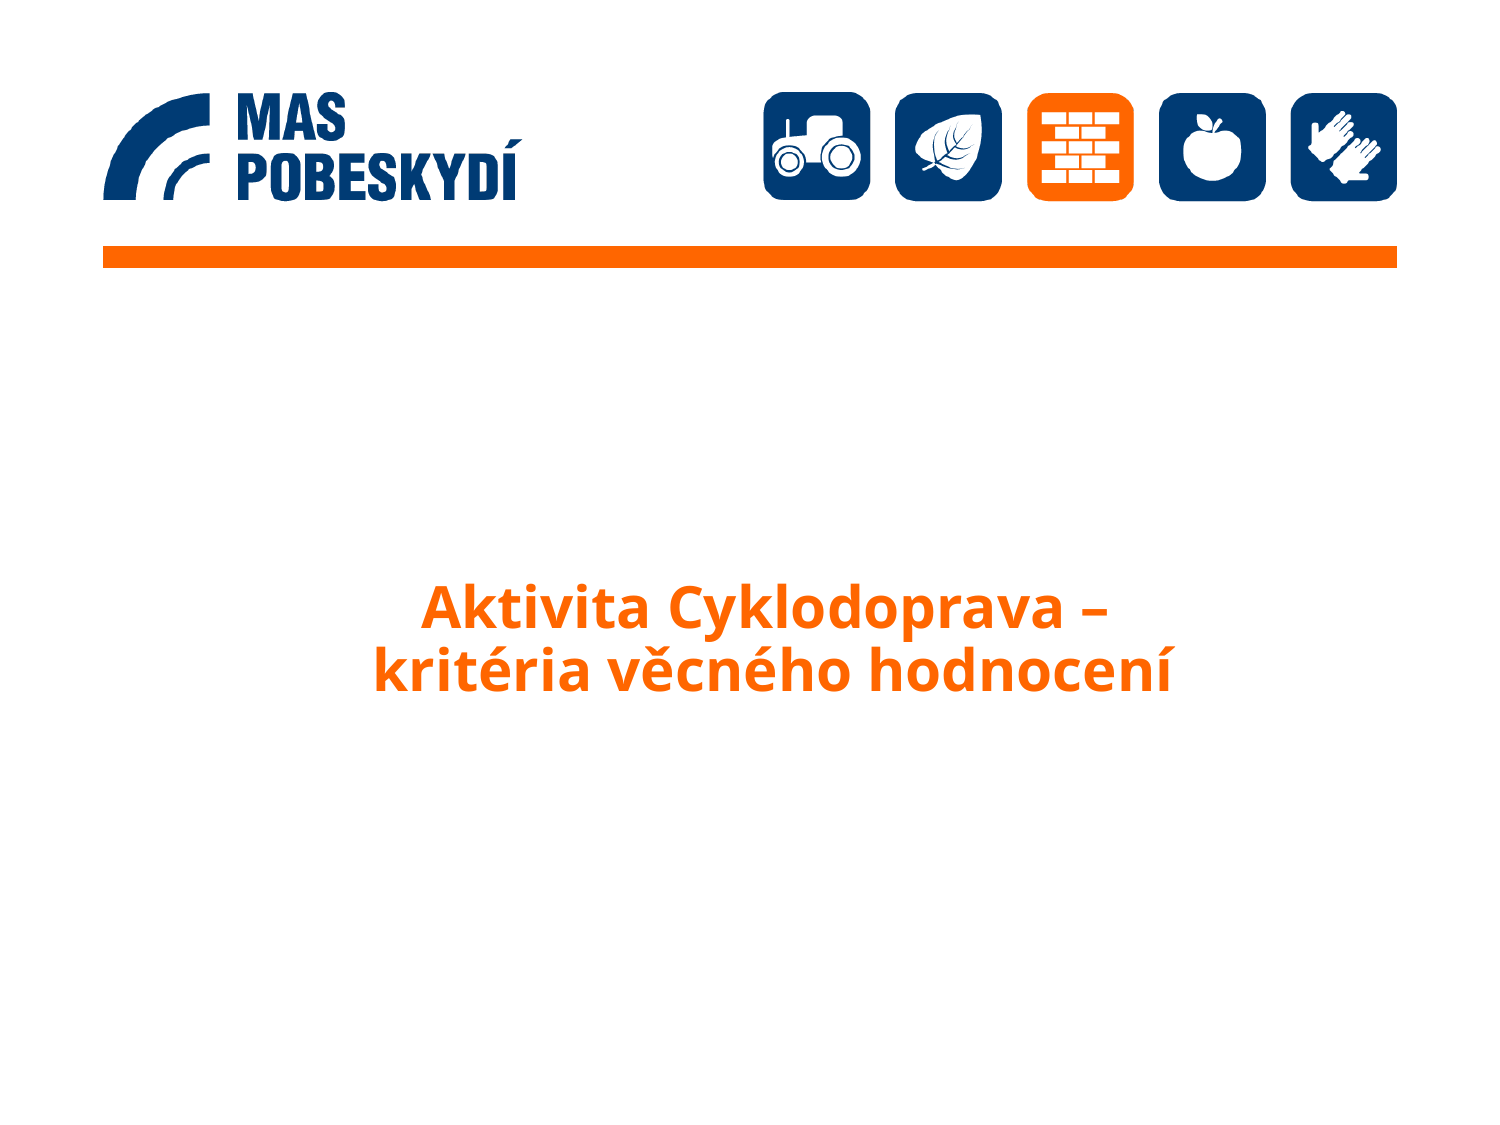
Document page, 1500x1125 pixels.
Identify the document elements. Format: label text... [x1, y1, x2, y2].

picture [103, 92, 1397, 268]
title Aktivita Cyklodoprava – kritéria věcného hodnocení [118, 526, 1413, 712]
